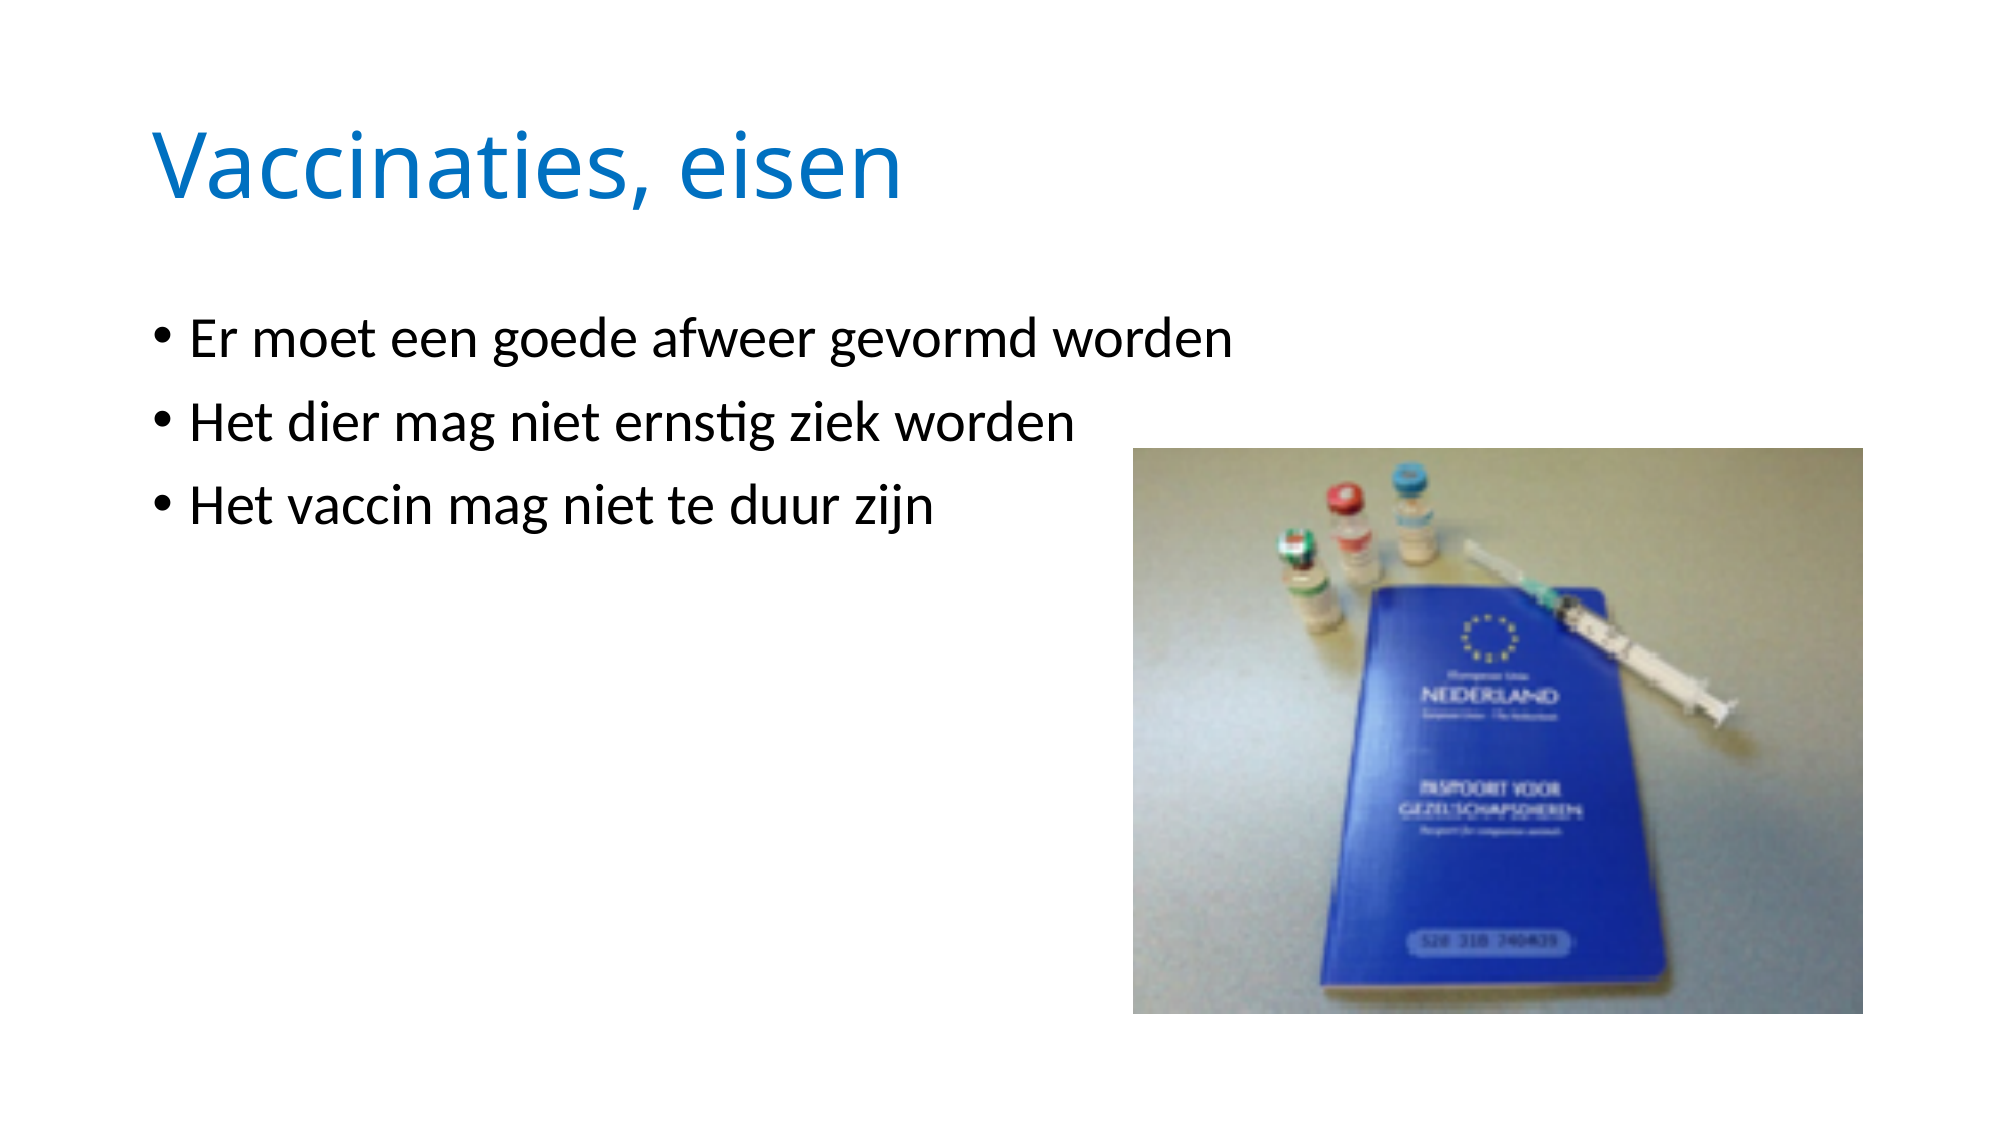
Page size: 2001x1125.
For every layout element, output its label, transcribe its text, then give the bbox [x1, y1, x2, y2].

list Er moet een goede afweer gevormd worden Het dier mag niet ernstig ziek worden Het vaccin mag niet te duur zijn [137, 299, 1863, 1014]
picture [1133, 448, 1863, 1014]
title Vaccinaties, eisen [137, 59, 1863, 278]
